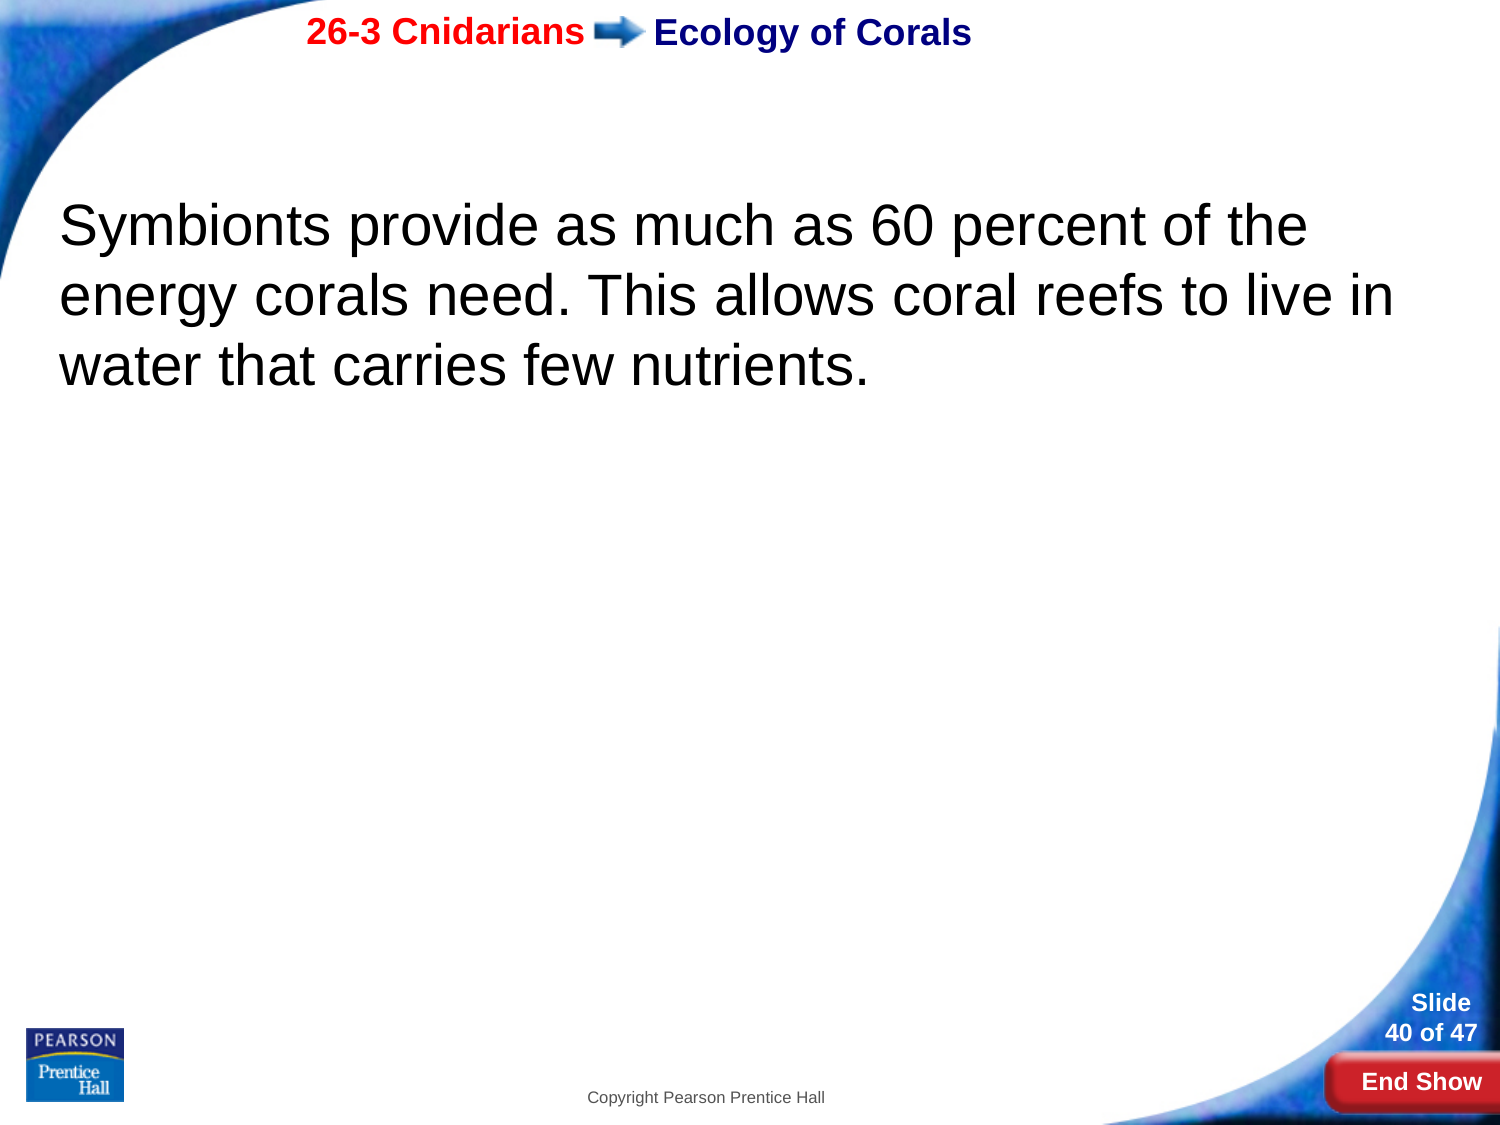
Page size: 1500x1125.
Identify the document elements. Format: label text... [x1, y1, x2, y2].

list Symbionts provide as much as 60 percent of the energy corals need. This allows coral reefs to live in water that carries few nutrients. [44, 179, 1463, 976]
title Ecology of Corals [638, 0, 1308, 76]
picture [0, 0, 1500, 1125]
footer Copyright Pearson Prentice Hall [468, 1078, 945, 1105]
